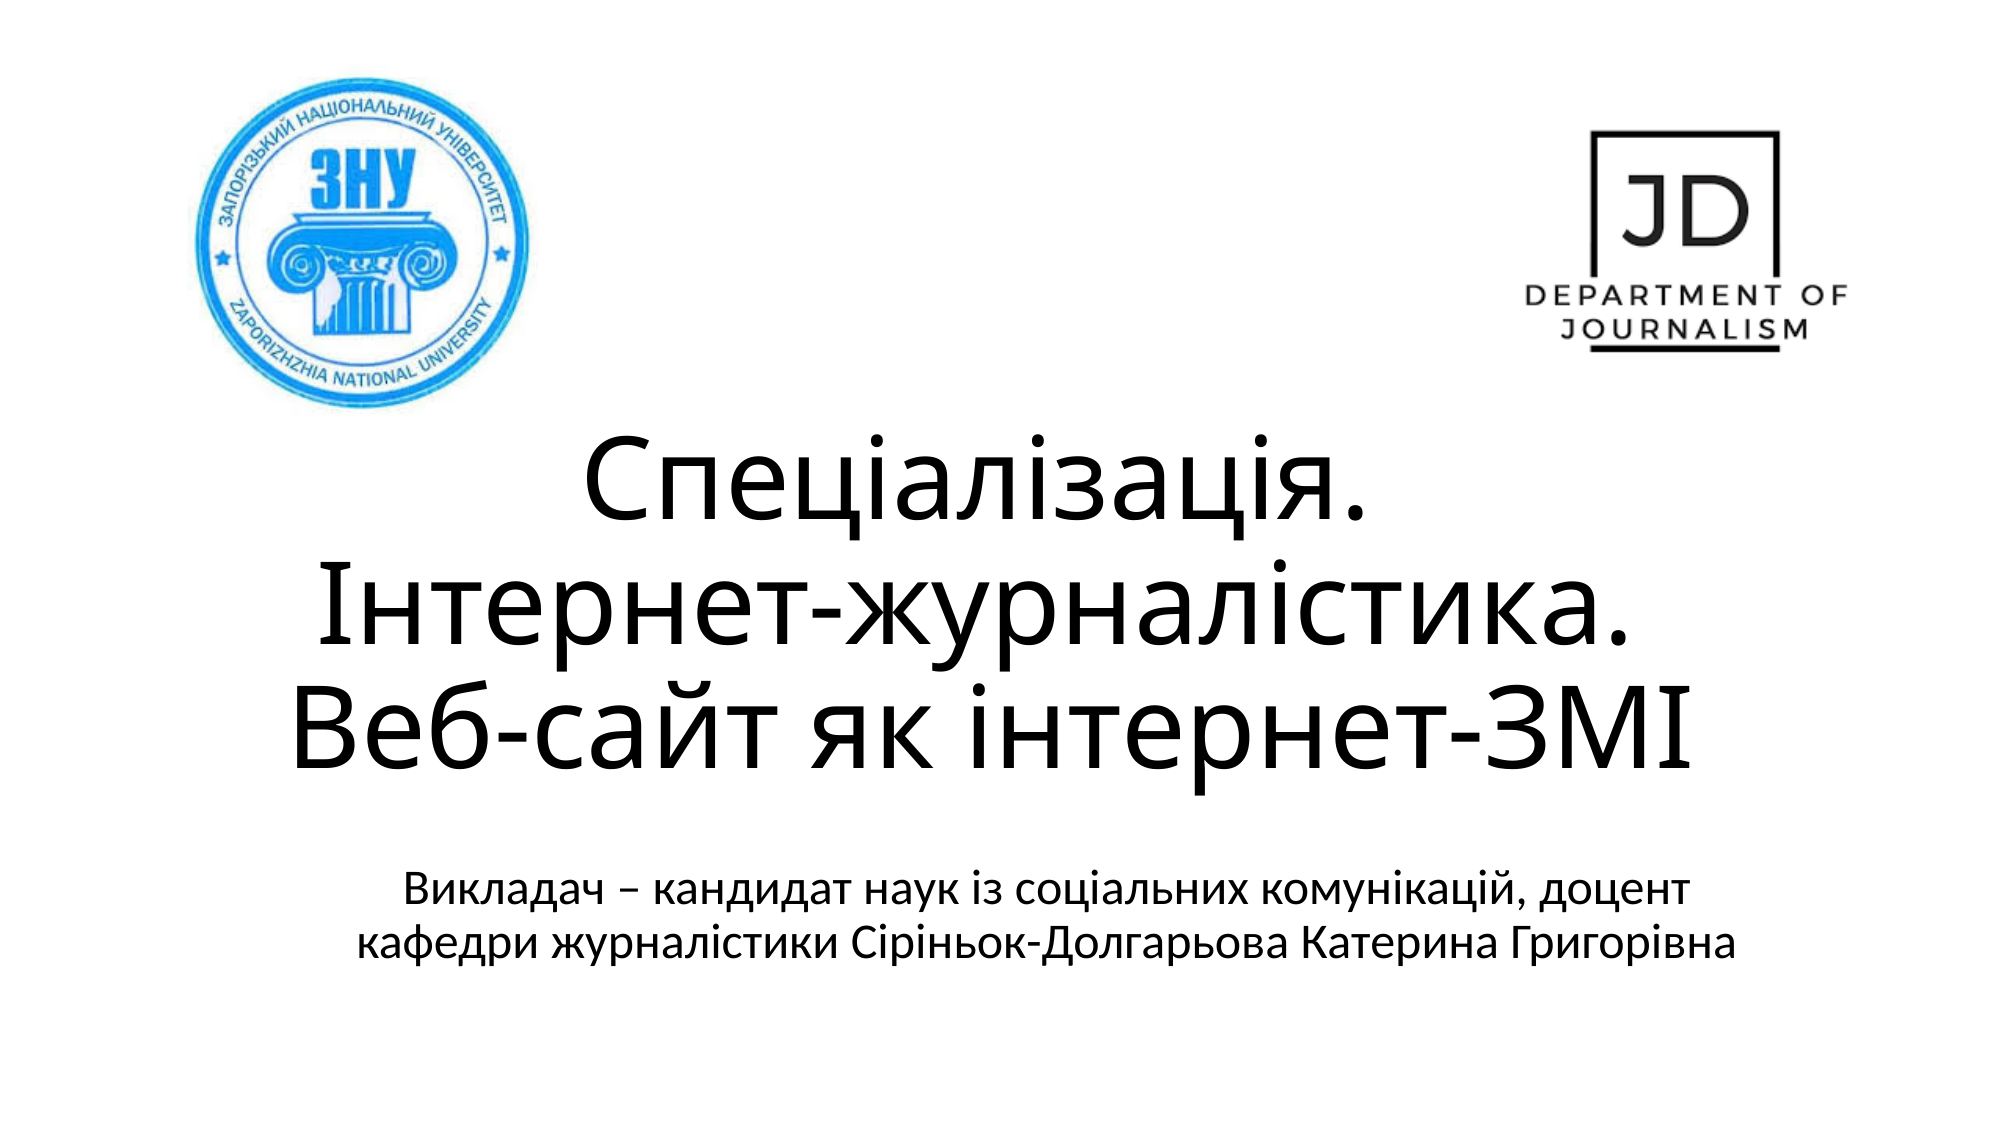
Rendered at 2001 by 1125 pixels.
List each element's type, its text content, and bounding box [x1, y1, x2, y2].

picture [1510, 77, 1863, 429]
subtitle Викладач – кандидат наук із соціальних комунікацій, доцент кафедри журналістики Сіріньок-Долгарьова Катерина Григорівна [297, 853, 1797, 1125]
picture [187, 65, 538, 418]
title Спеціалізація. Інтернет-журналістика. Веб-сайт як інтернет-ЗМІ [241, 409, 1742, 801]
